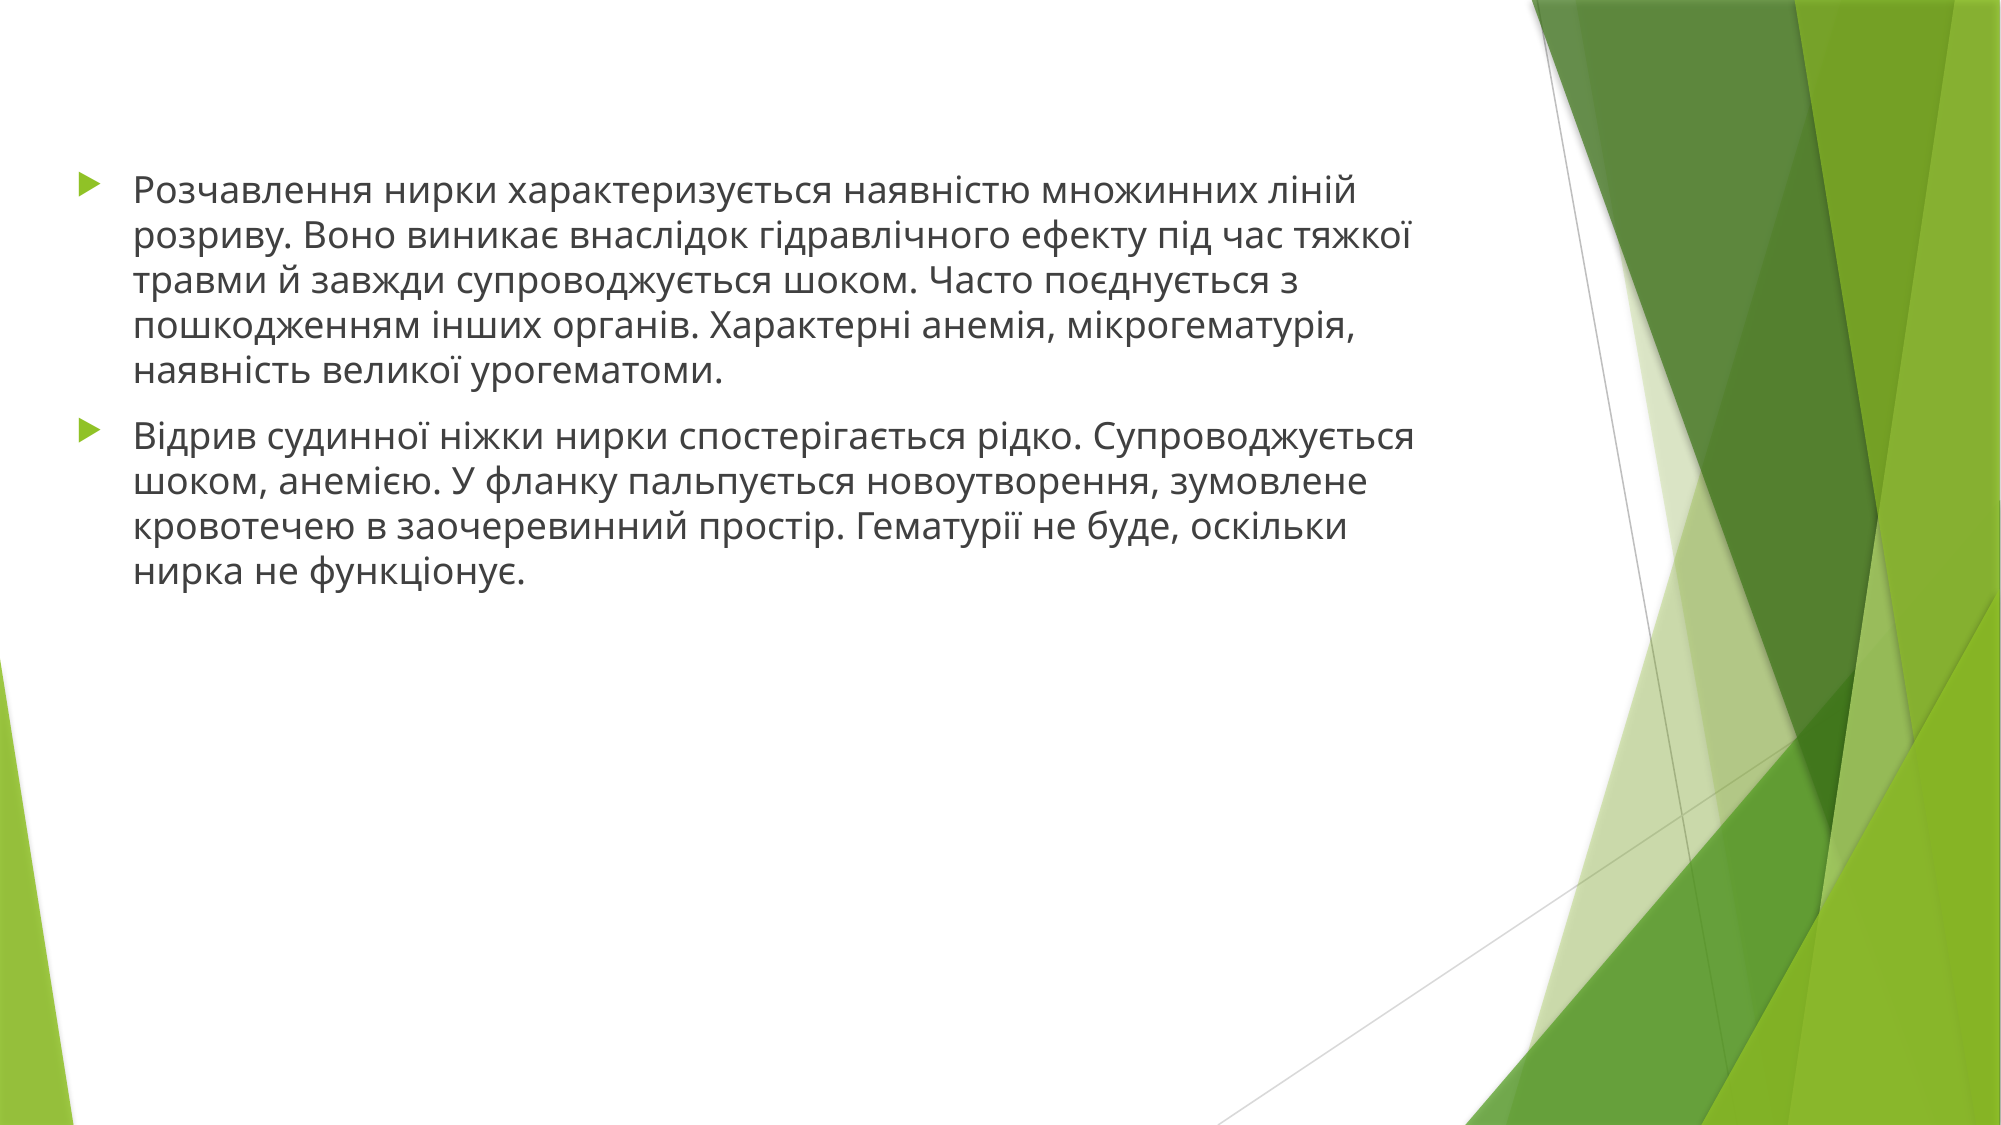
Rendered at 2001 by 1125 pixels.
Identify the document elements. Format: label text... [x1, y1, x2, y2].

list Розчавлення нирки характеризується наявністю множинних ліній розриву. Воно виникає внаслідок гідравлічного ефекту під час тяжкої травми й завжди супроводжується шоком. Часто поєднується з пошкодженням інших органів. Характерні анемія, мікрогематурія, наявність великої урогематоми. Відрив судинної ніжки нирки спостерігається рідко. Супроводжується шоком, анемією. У фланку пальпується новоутворення, зумовлене кровотечею в заочеревинний простір. Гематурії не буде, оскільки нирка не функціонує. [61, 158, 1472, 796]
